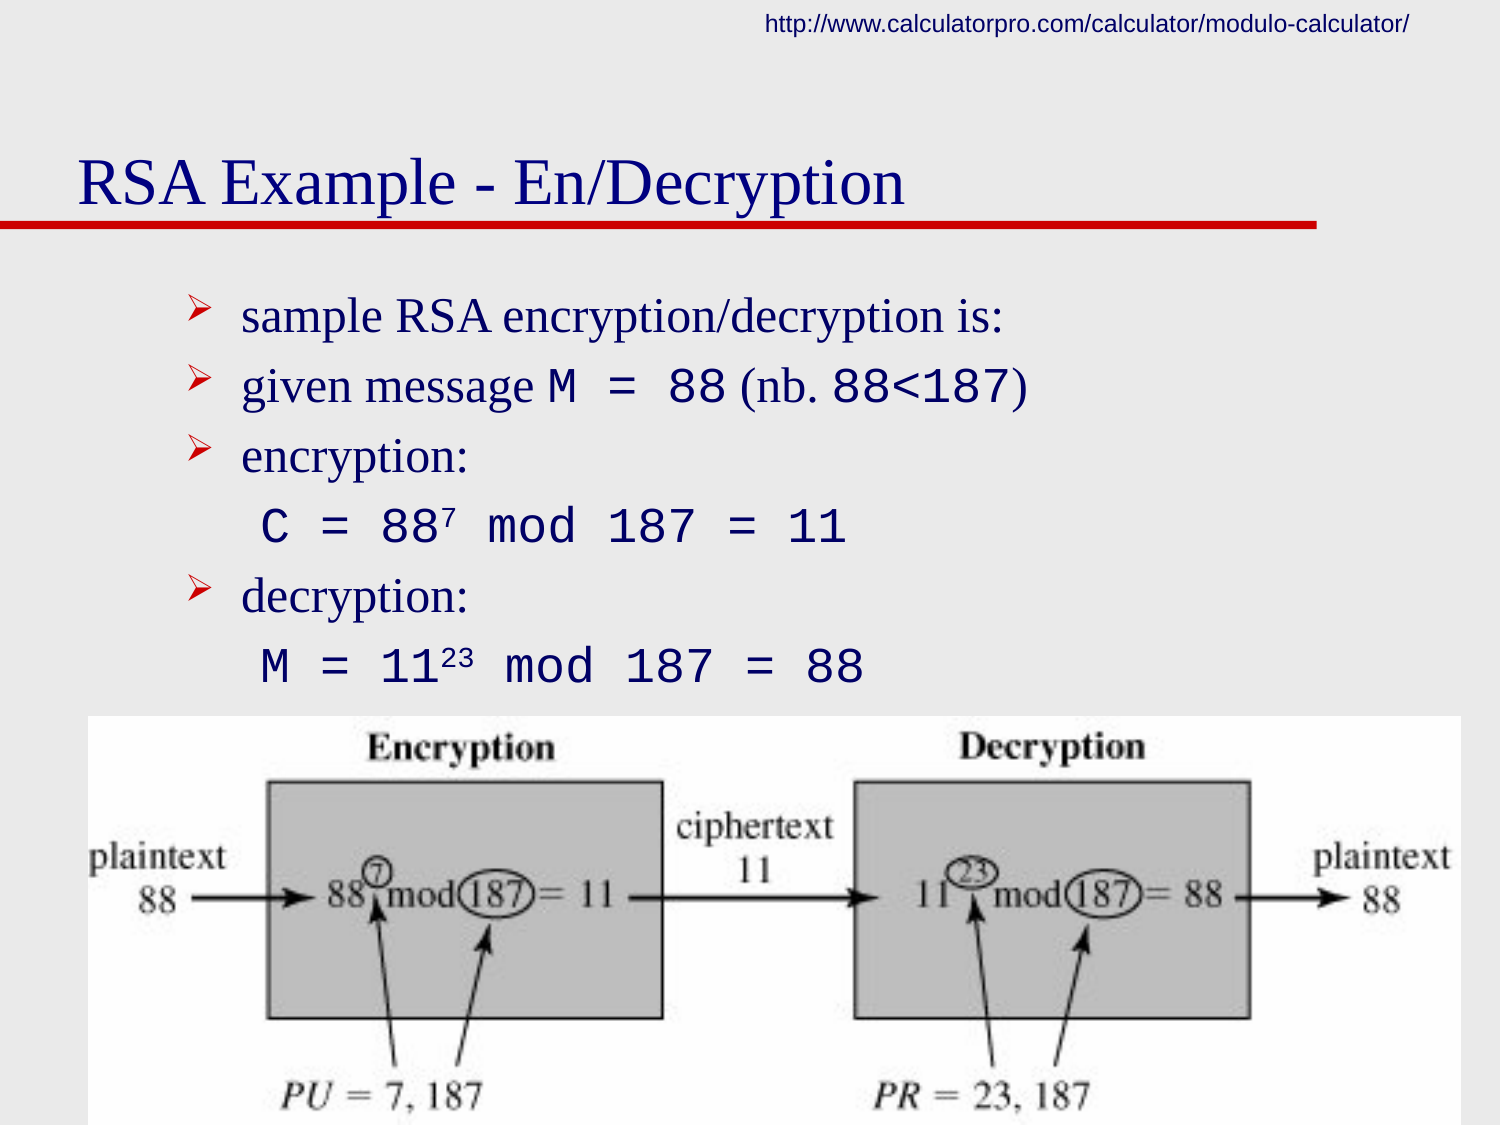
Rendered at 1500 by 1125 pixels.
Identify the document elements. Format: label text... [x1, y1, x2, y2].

title RSA Example - En/Decryption [62, 43, 1338, 226]
text_box http://www.calculatorpro.com/calculator/modulo-calculator/ [749, 0, 1500, 45]
list sample RSA encryption/decryption is: given message M = 88 (nb. 88<187) encryption: C = 887 mod 187 = 11 decryption: M = 1123 mod 187 = 88 [169, 274, 1438, 714]
picture [88, 715, 1461, 1125]
